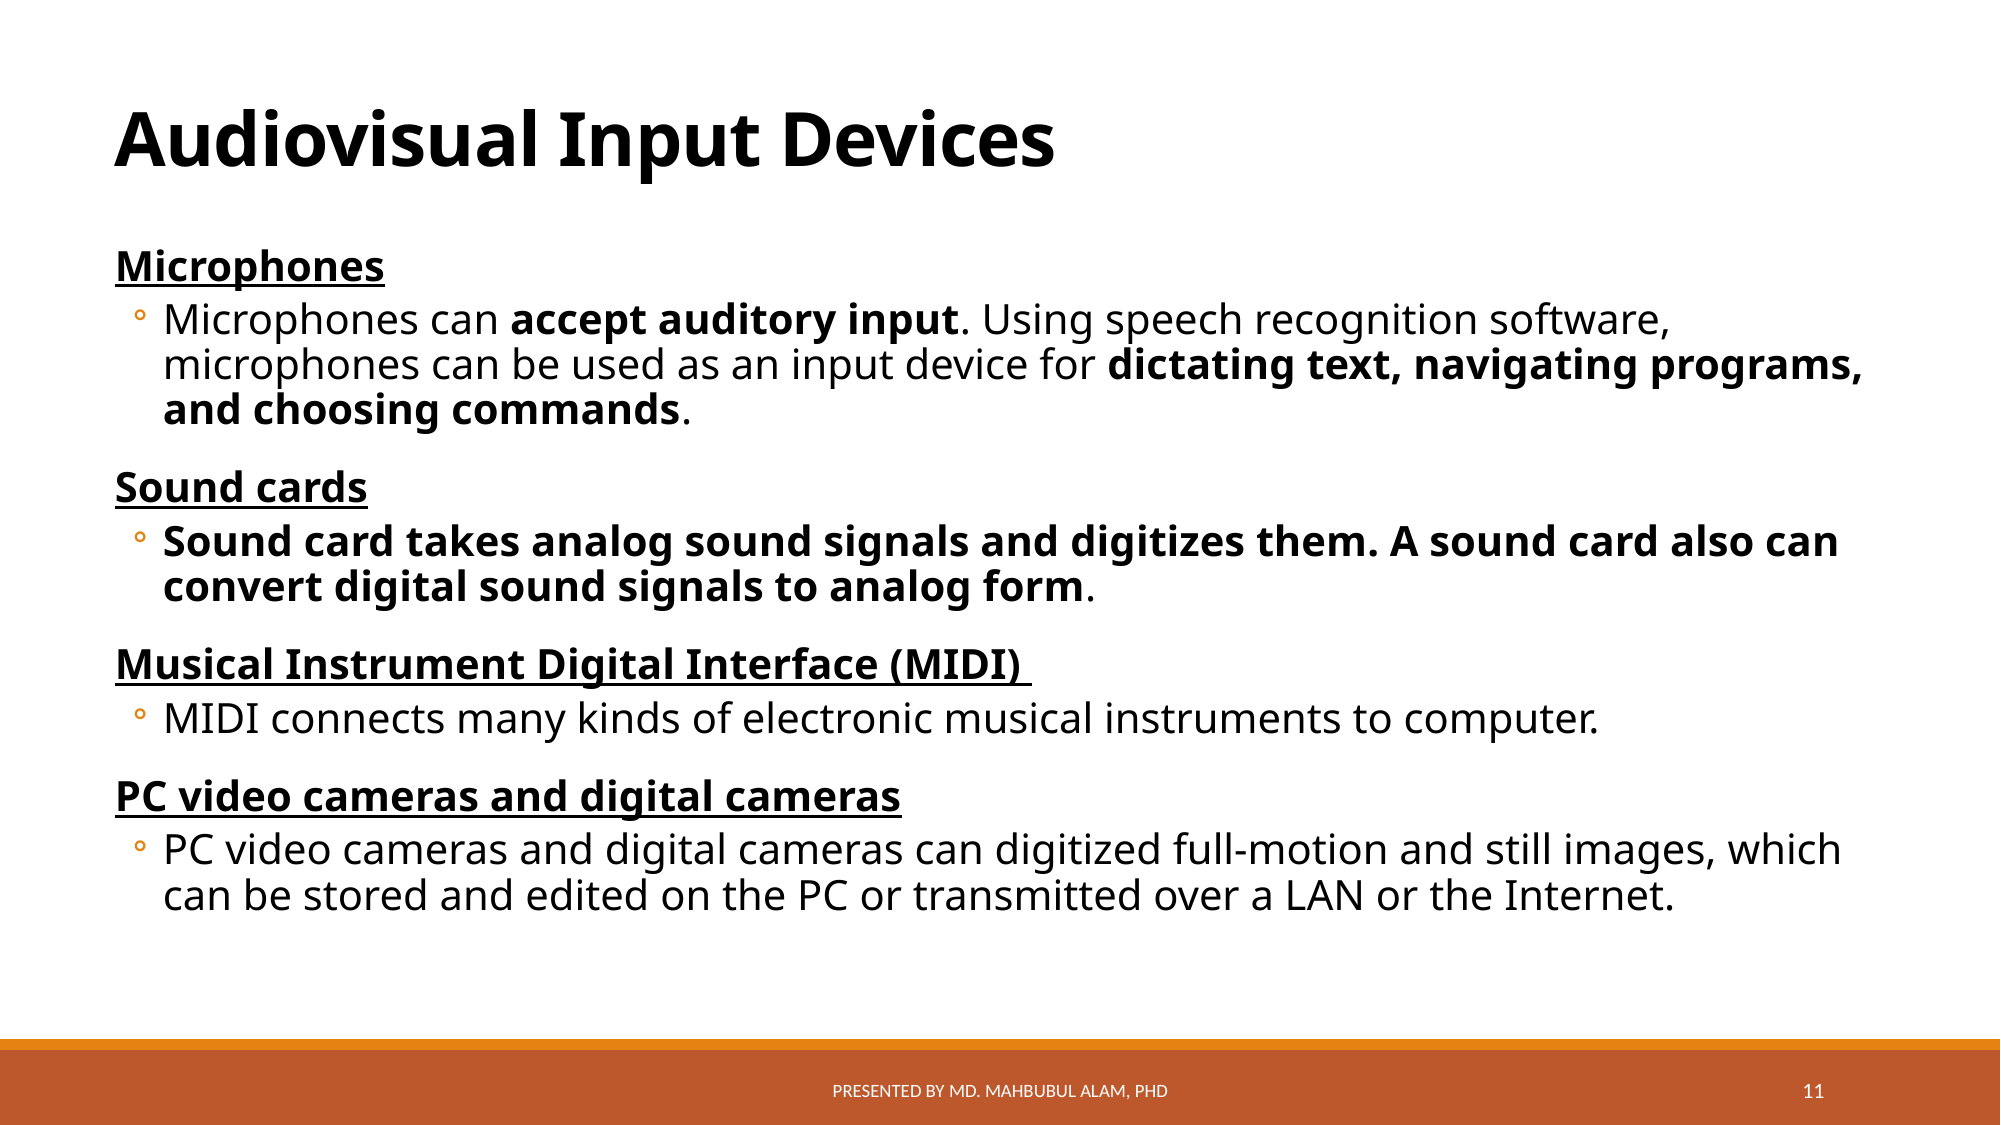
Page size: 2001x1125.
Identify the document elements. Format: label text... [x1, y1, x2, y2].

title Audiovisual Input Devices [99, 70, 1830, 190]
slide_number 11 [1624, 1059, 1840, 1120]
list Microphones Microphones can accept auditory input. Using speech recognition software, microphones can be used as an input device for dictating text, navigating programs, and choosing commands. Sound cards Sound card takes analog sound signals and digitizes them. A sound card also can convert digital sound signals to analog form. Musical Instrument Digital Interface (MIDI) MIDI connects many kinds of electronic musical instruments to computer. PC video cameras and digital cameras PC video cameras and digital cameras can digitized full-motion and still images, which can be stored and edited on the PC or transmitted over a LAN or the Internet. [99, 237, 1875, 963]
footer Presented by Md. Mahbubul Alam, PhD [604, 1059, 1396, 1120]
